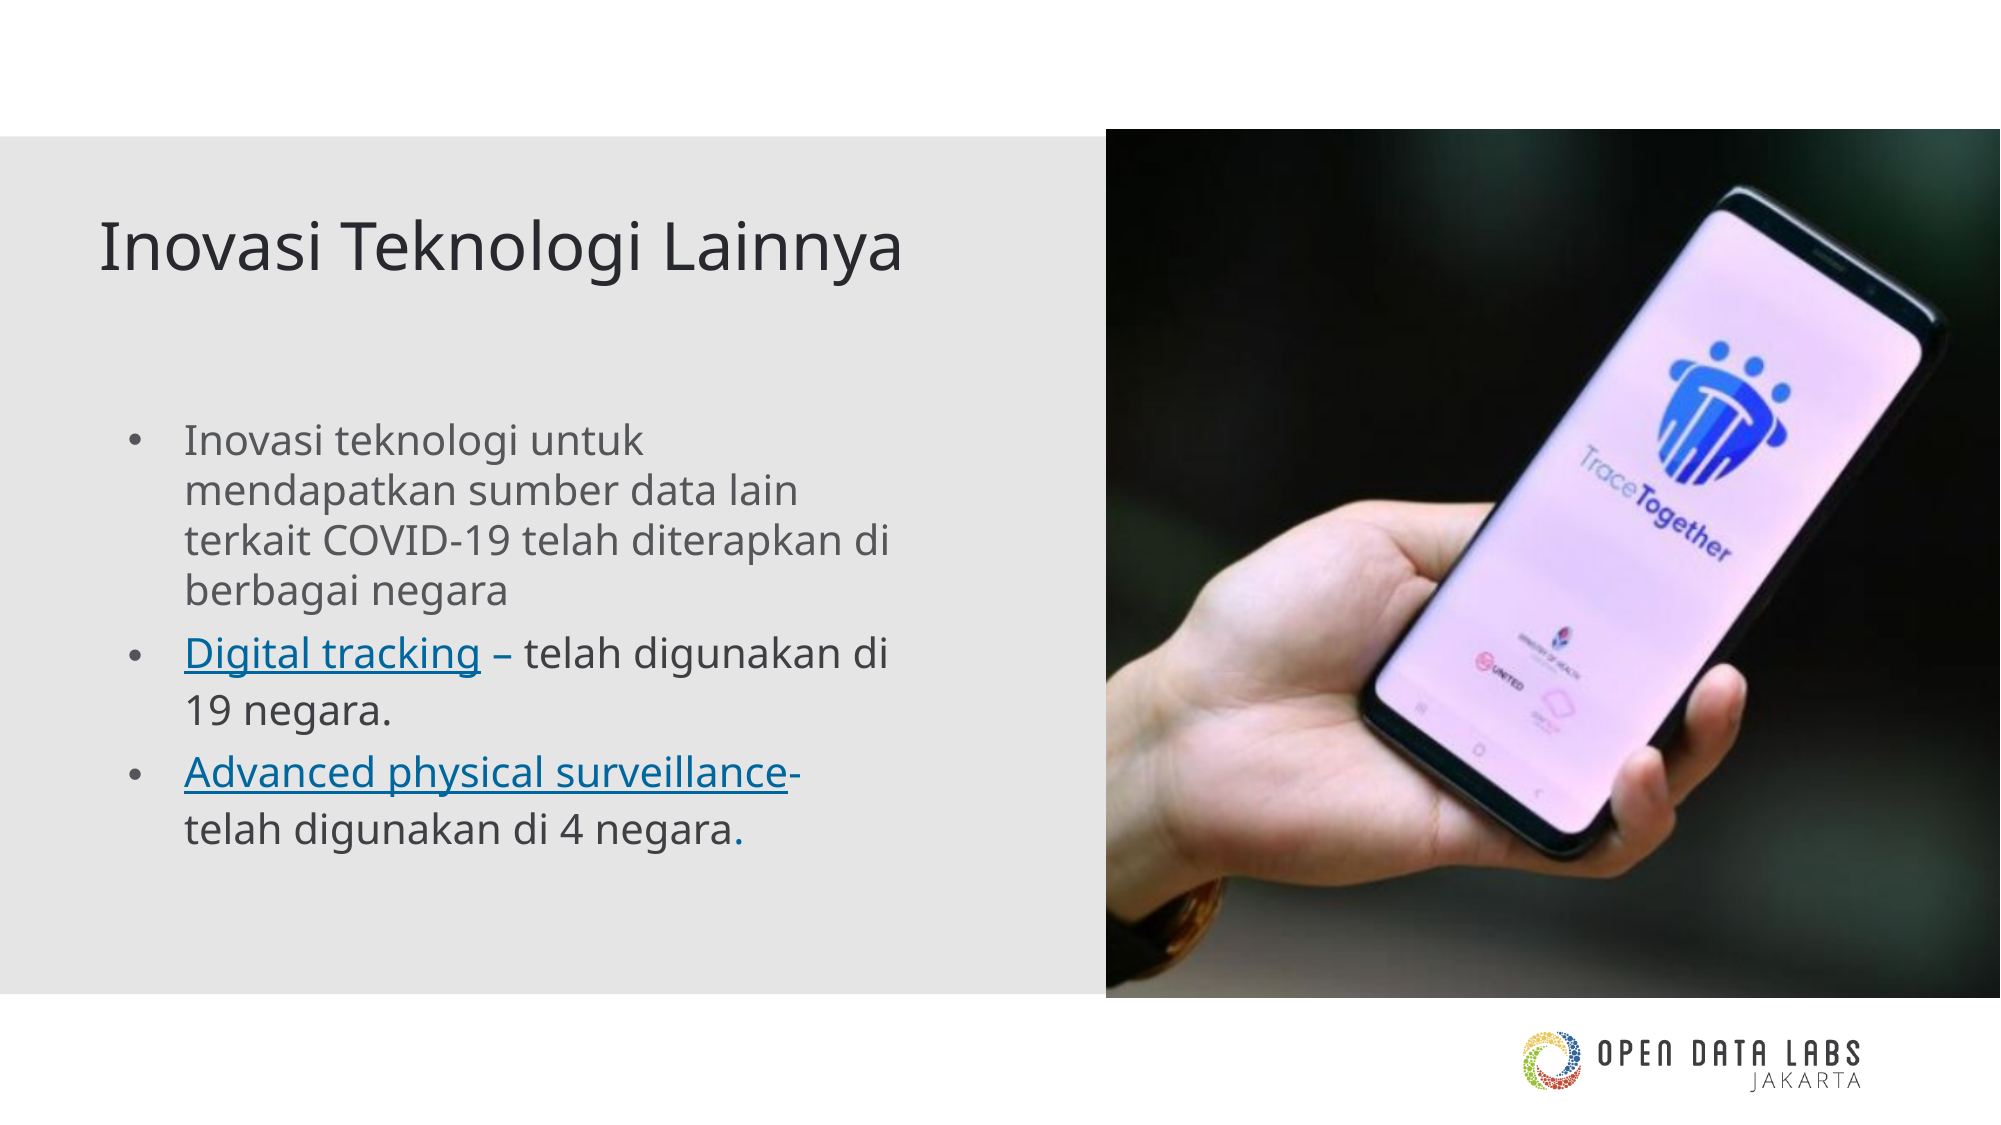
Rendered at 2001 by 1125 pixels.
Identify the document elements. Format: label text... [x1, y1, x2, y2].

picture [1106, 129, 2000, 998]
list Inovasi Teknologi Lainnya [85, 204, 967, 497]
picture [1511, 1020, 1872, 1099]
list Inovasi teknologi untuk mendapatkan sumber data lain terkait COVID-19 telah diterapkan di berbagai negara Digital tracking – telah digunakan di 19 negara. Advanced physical surveillance- telah digunakan di 4 negara. [112, 398, 911, 784]
